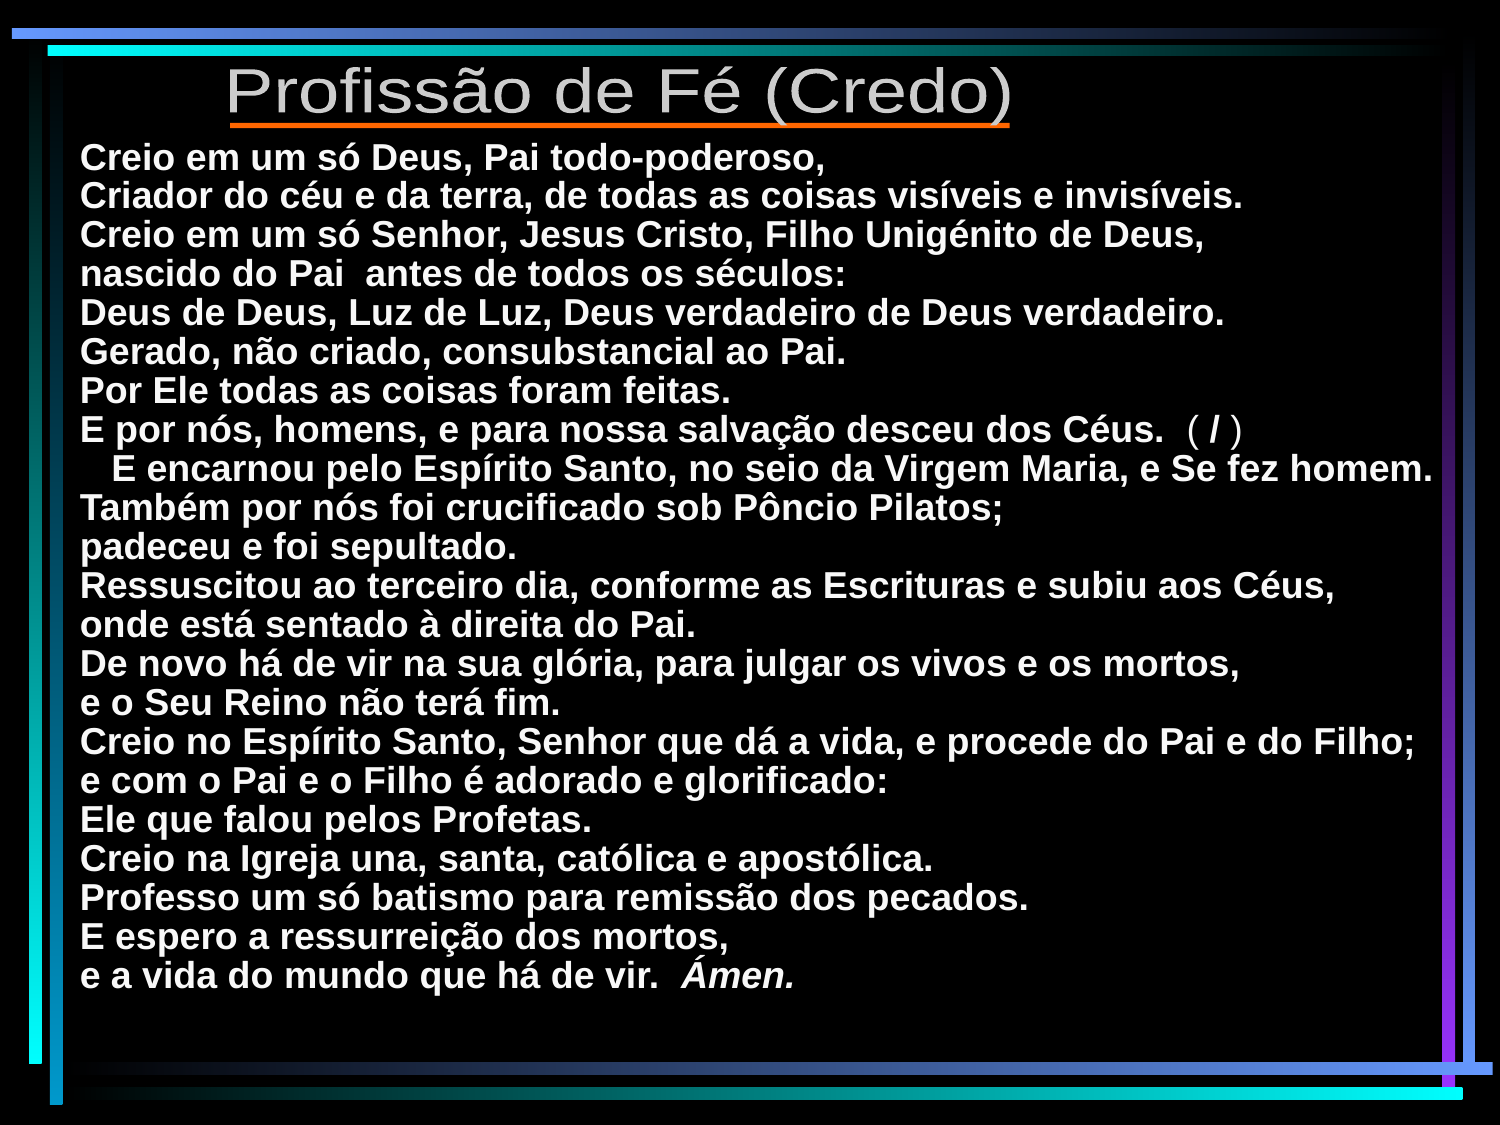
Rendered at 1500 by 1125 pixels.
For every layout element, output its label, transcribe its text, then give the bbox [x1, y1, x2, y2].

list Creio em um só Deus, Pai todo-poderoso, Criador do céu e da terra, de todas as coisas visíveis e invisíveis. Creio em um só Senhor, Jesus Cristo, Filho Unigénito de Deus, nascido do Pai antes de todos os séculos: Deus de Deus, Luz de Luz, Deus verdadeiro de Deus verdadeiro. Gerado, não criado, consubstancial ao Pai. Por Ele todas as coisas foram feitas. E por nós, homens, e para nossa salvação desceu dos Céus. ( / ) E encarnou pelo Espírito Santo, no seio da Virgem Maria, e Se fez homem. Também por nós foi crucificado sob Pôncio Pilatos; padeceu e foi sepultado. Ressuscitou ao terceiro dia, conforme as Escrituras e subiu aos Céus, onde está sentado à direita do Pai. De novo há de vir na sua glória, para julgar os vivos e os mortos, e o Seu Reino não terá fim. Creio no Espírito Santo, Senhor que dá a vida, e procede do Pai e do Filho; e com o Pai e o Filho é adorado e glorificado: Ele que falou pelos Profetas. Creio na Igreja una, santa, católica e apostólica. Professo um só batismo para remissão dos pecados. E espero a ressurreição dos mortos, e a vida do mundo que há de vir. Ámen. [64, 137, 1471, 1059]
